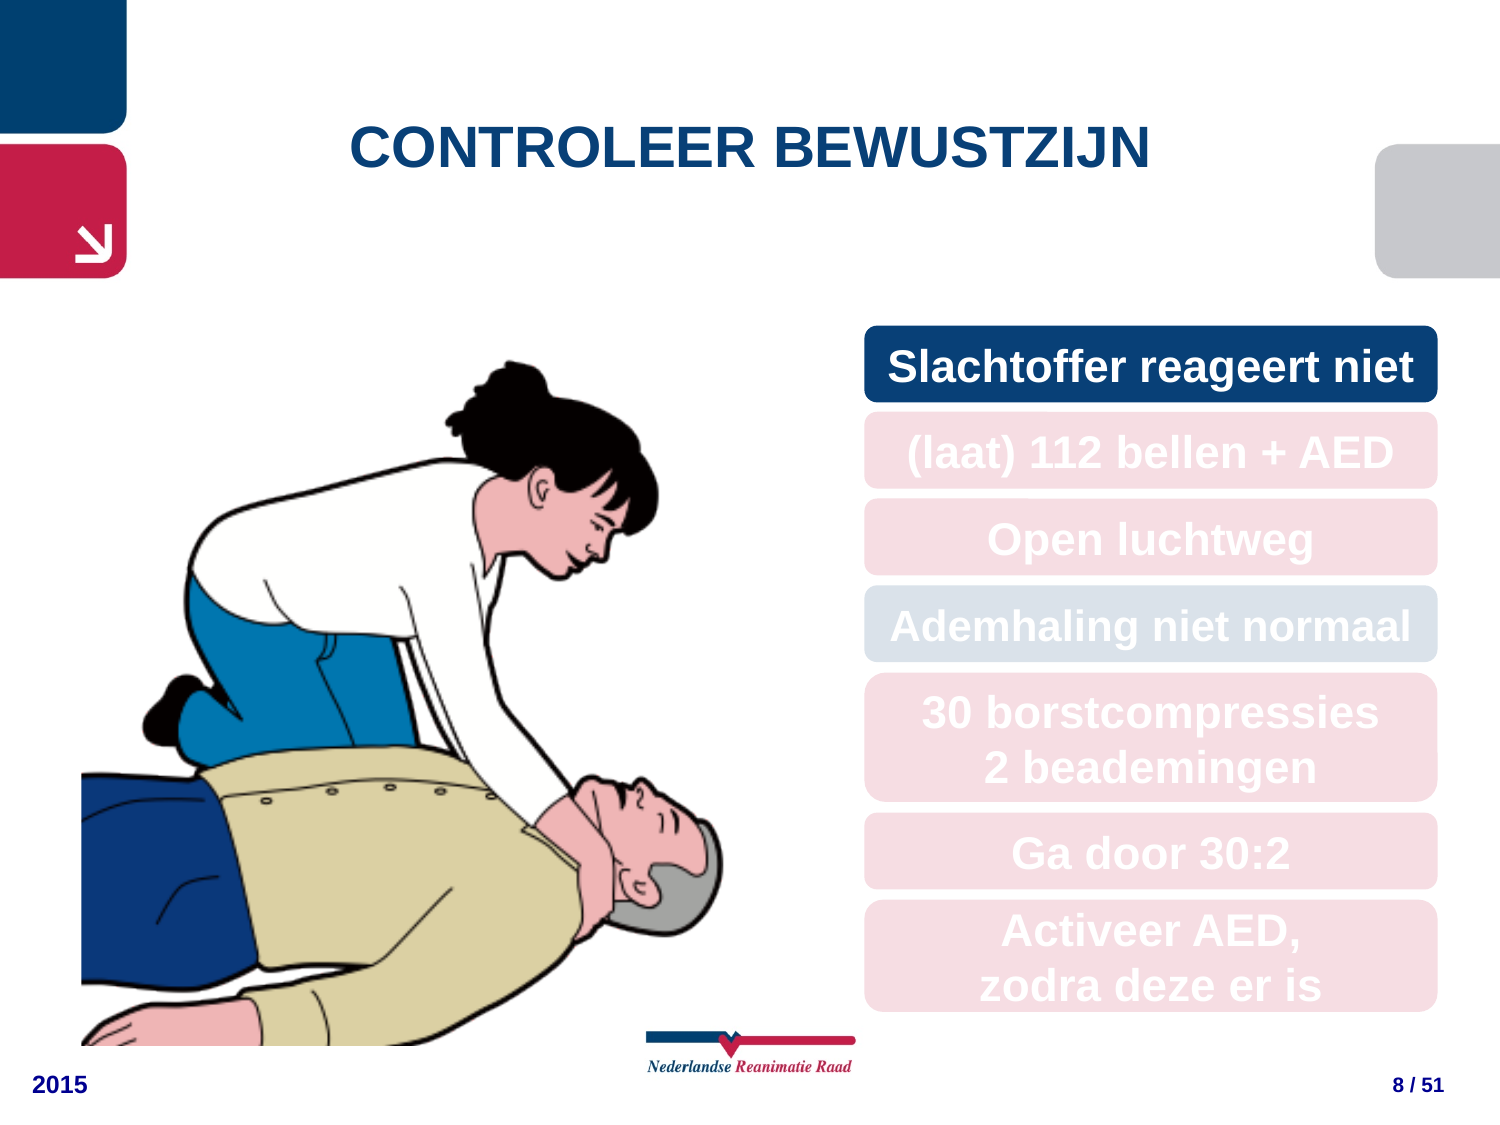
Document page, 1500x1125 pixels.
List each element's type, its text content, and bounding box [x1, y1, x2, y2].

text_box Activeer AED, zodra deze er is [862, 897, 1440, 1015]
text_box CONTROLEER BEWUSTZIJN [33, 101, 1468, 177]
text_box 30 borstcompressies 2 beademingen [862, 670, 1440, 805]
picture [0, 0, 1500, 1125]
text_box (laat) 112 bellen + AED [862, 409, 1440, 491]
text_box Ga door 30:2 [862, 810, 1440, 892]
text_box Slachtoffer reageert niet [862, 323, 1440, 405]
text_box Ademhaling niet normaal [862, 583, 1440, 665]
text_box Open luchtweg [862, 496, 1440, 578]
